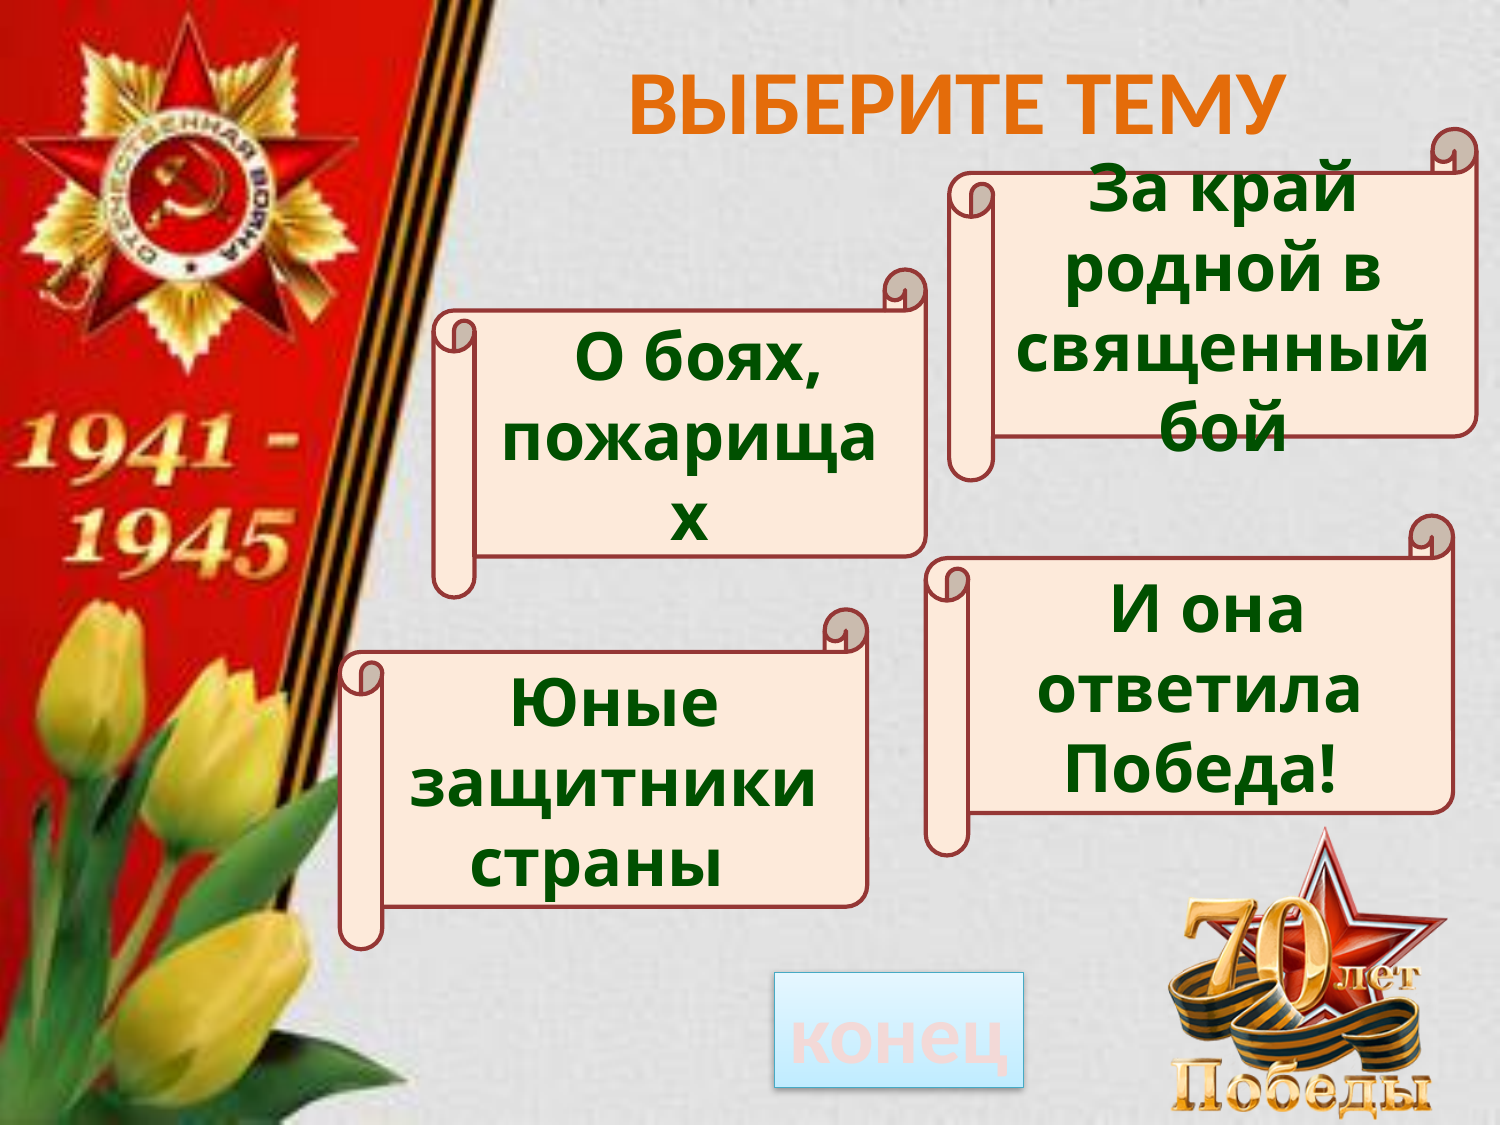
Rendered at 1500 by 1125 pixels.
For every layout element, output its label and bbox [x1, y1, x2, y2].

picture [1159, 820, 1454, 1125]
list [0, 0, 1500, 1125]
